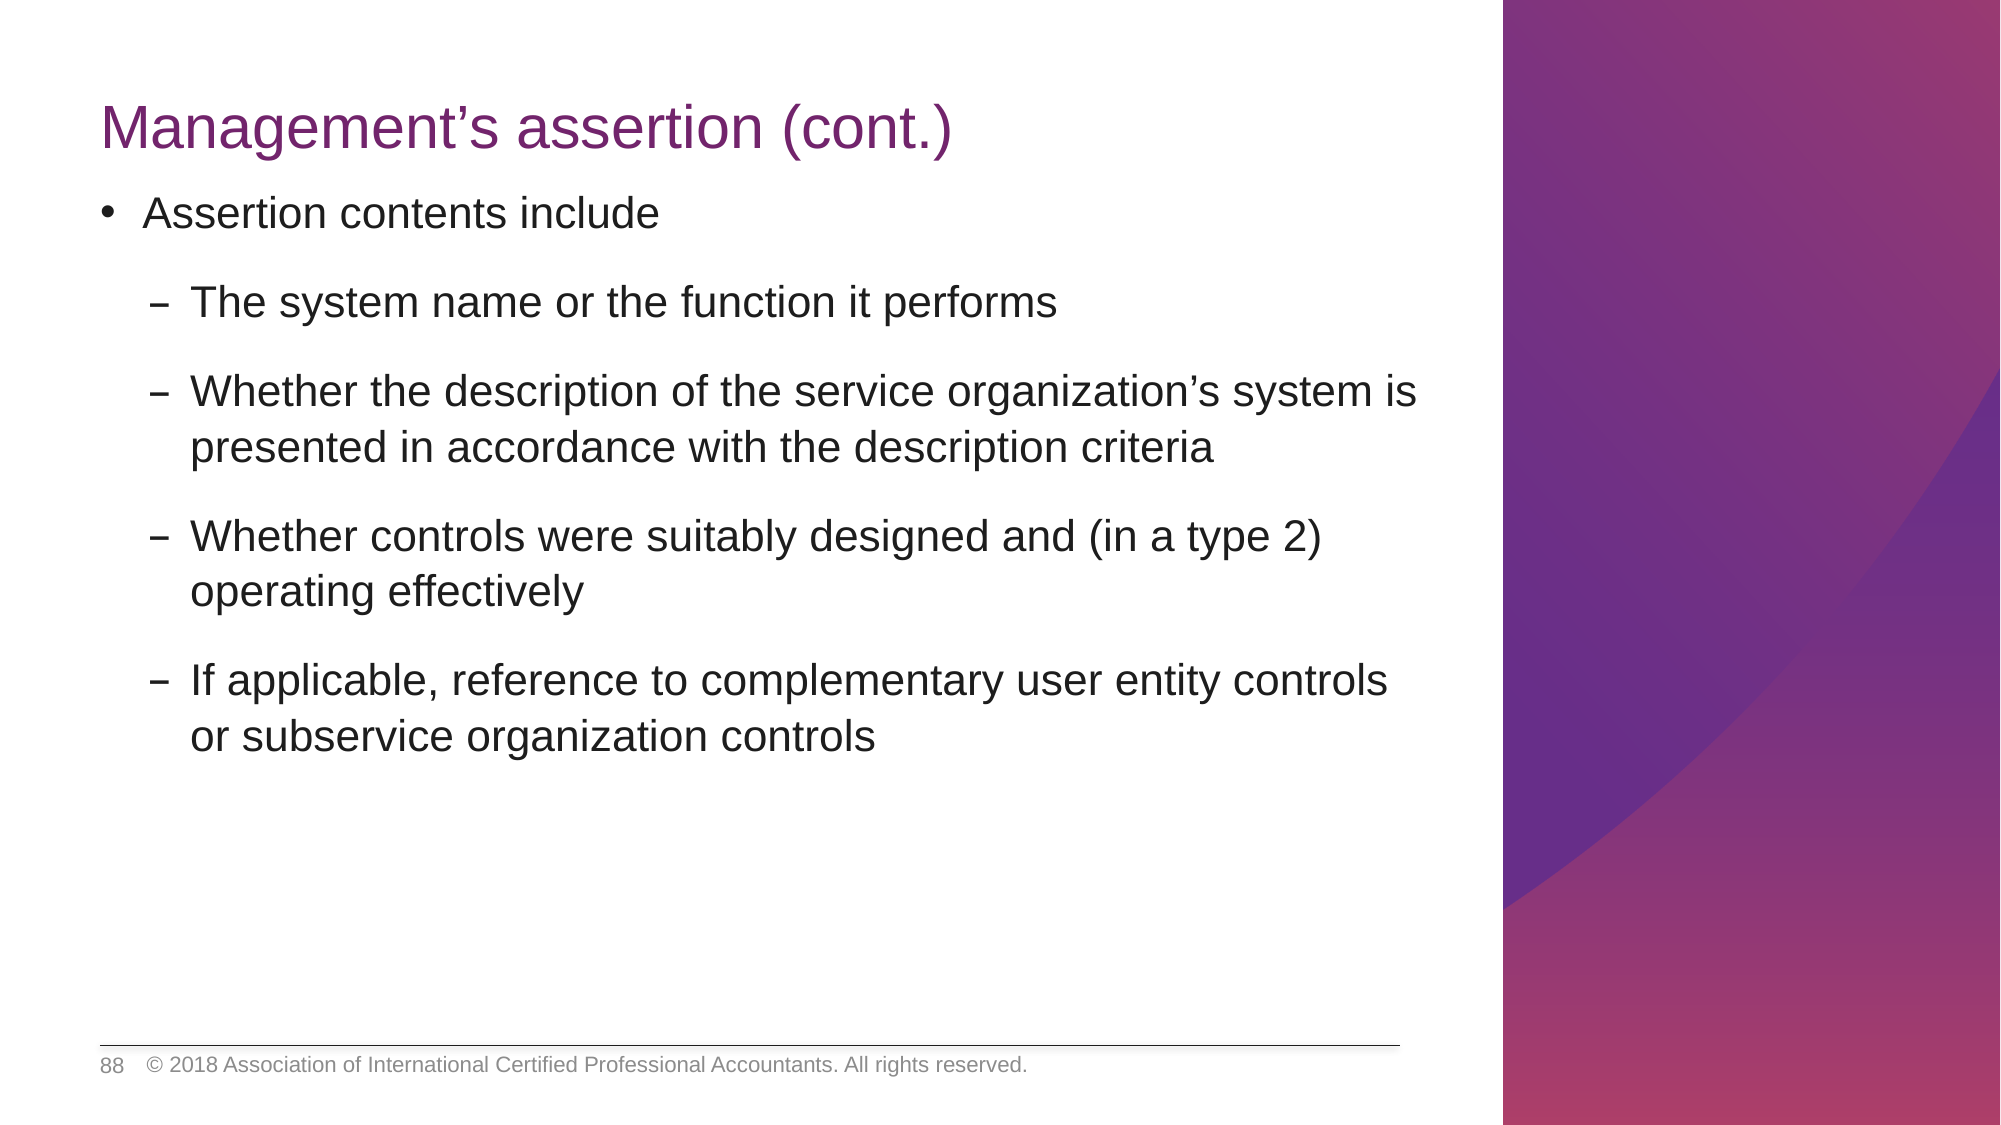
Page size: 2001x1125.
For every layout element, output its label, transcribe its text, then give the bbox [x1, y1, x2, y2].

title Management’s assertion (cont.) [100, 31, 1401, 161]
footer © 2018 Association of International Certified Professional Accountants. All rights reserved. [147, 1050, 1400, 1111]
list Assertion contents include The system name or the function it performs Whether the description of the service organization’s system is presented in accordance with the description criteria Whether controls were suitably designed and (in a type 2) operating effectively If applicable, reference to complementary user entity controls or subservice organization controls [100, 182, 1429, 1007]
slide_number 88 [99, 1050, 147, 1111]
picture [1503, 0, 2001, 1125]
